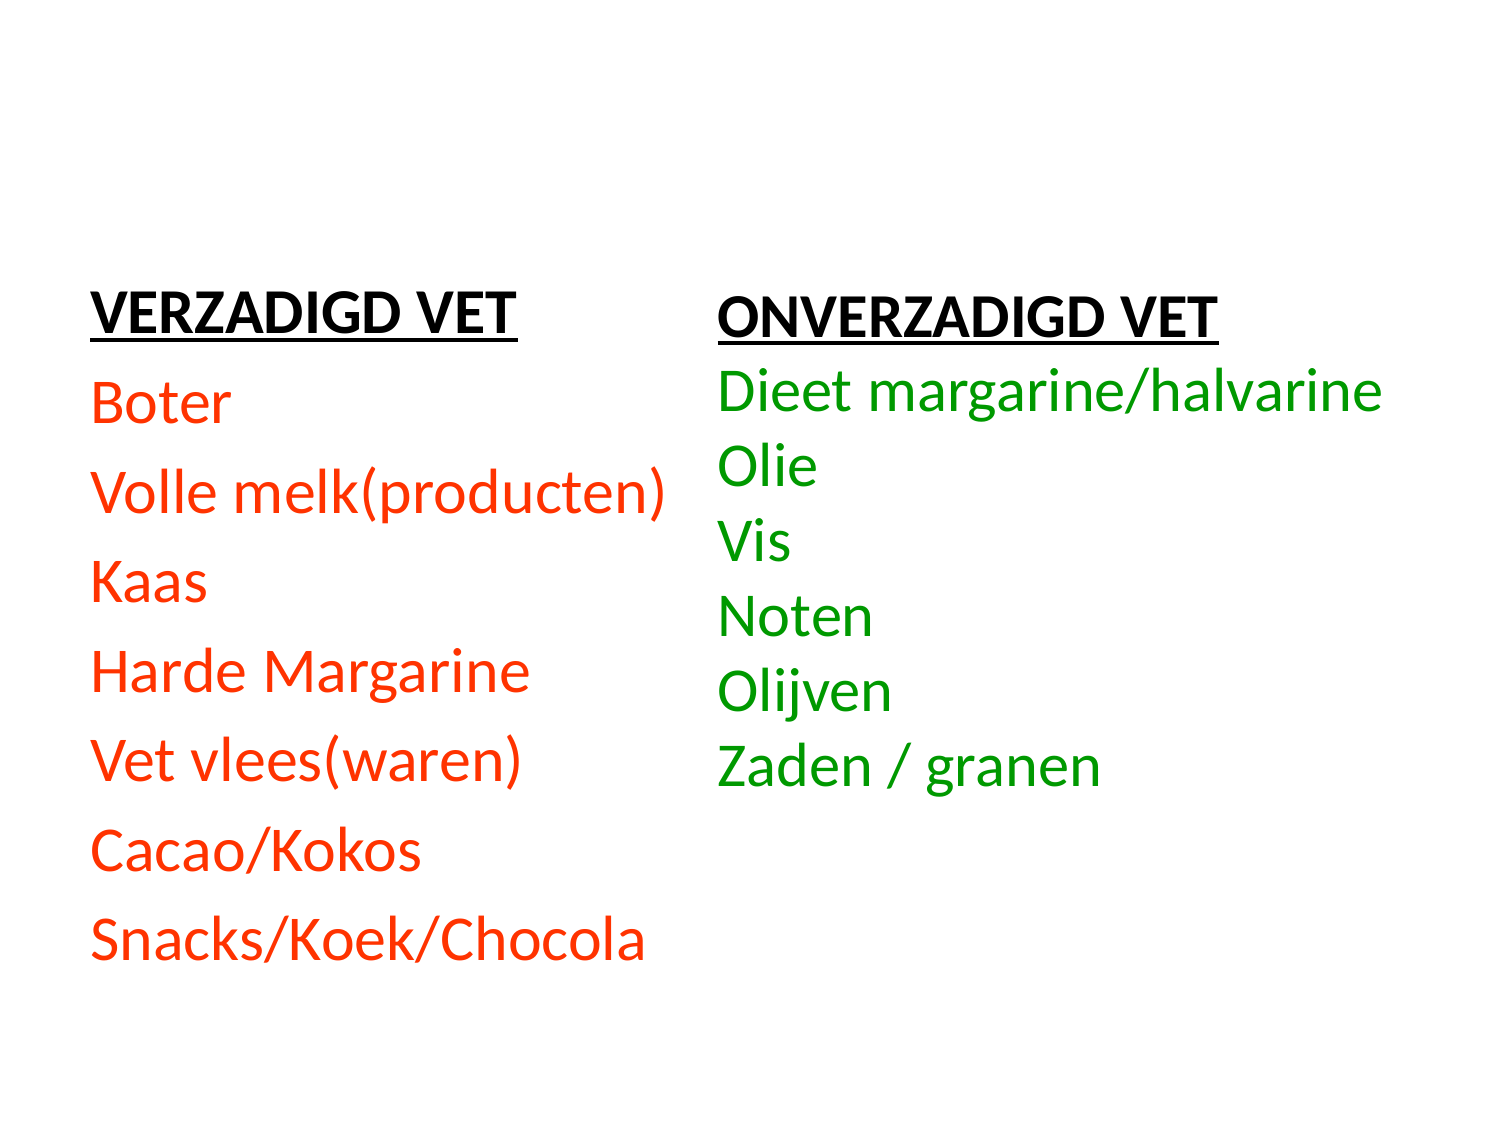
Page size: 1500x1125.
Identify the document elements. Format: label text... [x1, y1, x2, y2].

list VERZADIGD VET Boter Volle melk(producten) Kaas Harde Margarine Vet vlees(waren) Cacao/Kokos Snacks/Koek/Chocola [75, 262, 691, 1012]
text_box ONVERZADIGD VET Dieet margarine/halvarine Olie Vis Noten Olijven Zaden / granen [702, 267, 1436, 807]
